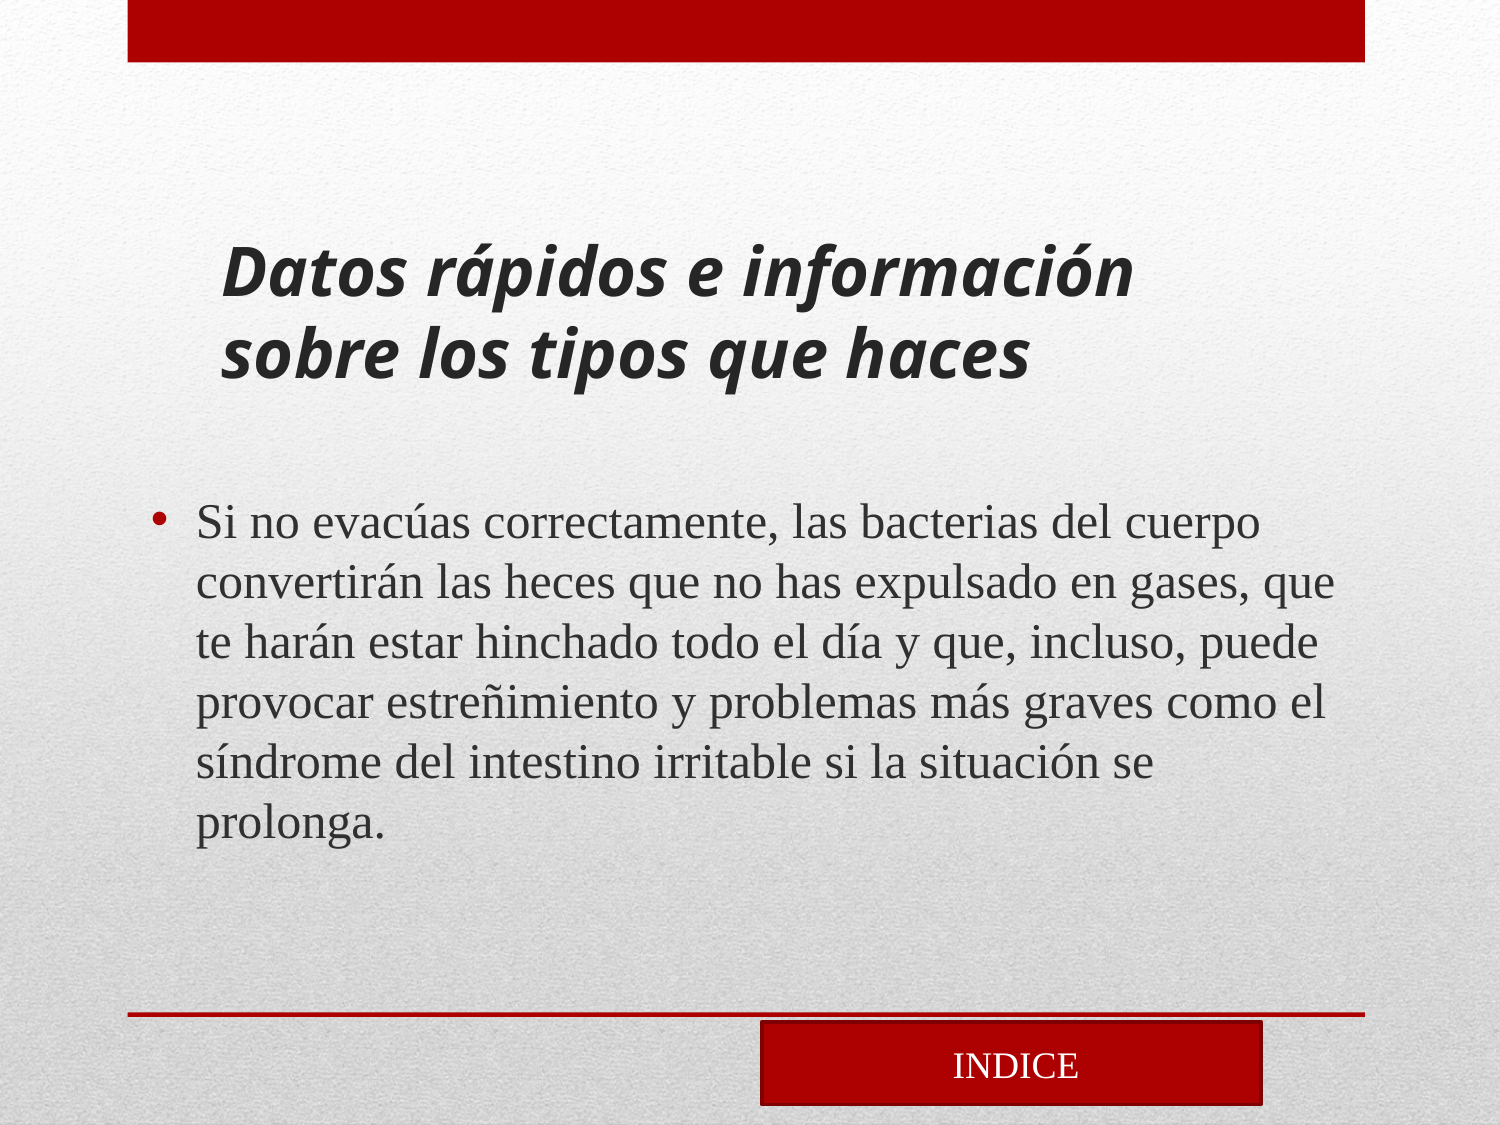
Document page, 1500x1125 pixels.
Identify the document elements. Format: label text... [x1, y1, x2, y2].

list Si no evacúas correctamente, las bacterias del cuerpo convertirán las heces que no has expulsado en gases, que te harán estar hinchado todo el día y que, incluso, puede provocar estreñimiento y problemas más graves como el síndrome del intestino irritable si la situación se prolonga. [135, 349, 1374, 988]
text_box INDICE [760, 1020, 1263, 1106]
title Datos rápidos e información sobre los tipos que haces [206, 219, 1320, 349]
